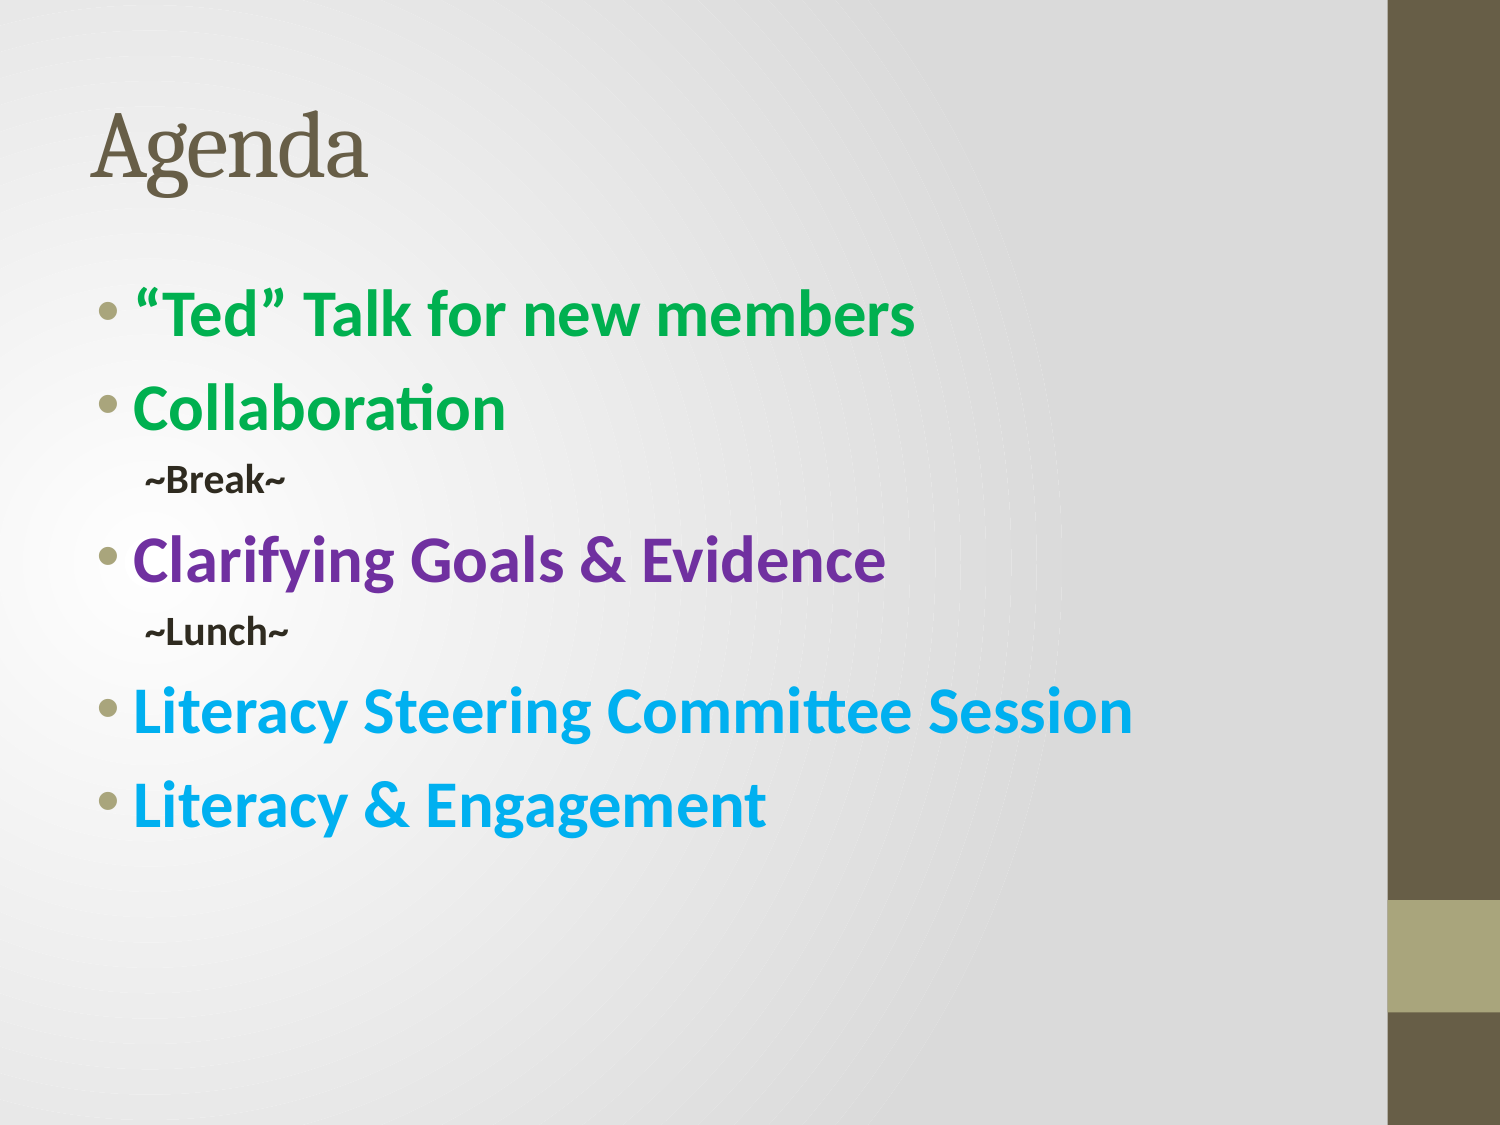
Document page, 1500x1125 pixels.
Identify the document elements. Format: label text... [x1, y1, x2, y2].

list “Ted” Talk for new members Collaboration ~Break~ Clarifying Goals & Evidence ~Lunch~ Literacy Steering Committee Session Literacy & Engagement [62, 262, 1313, 1050]
title Agenda [75, 45, 1325, 233]
